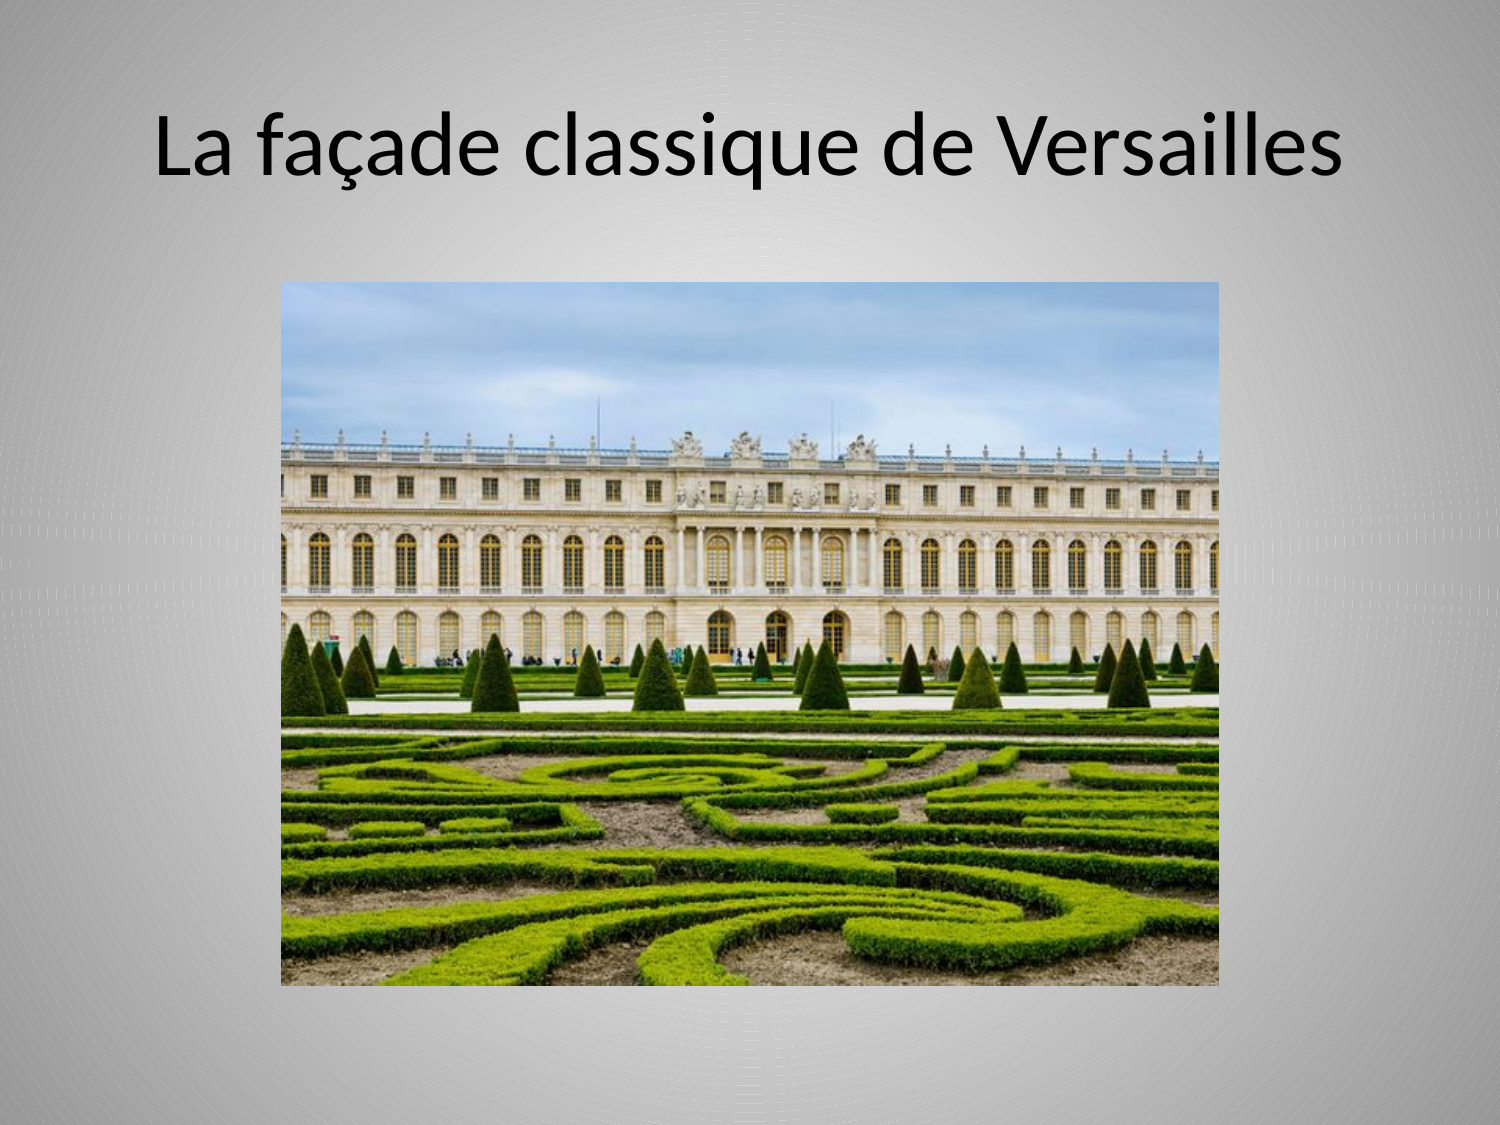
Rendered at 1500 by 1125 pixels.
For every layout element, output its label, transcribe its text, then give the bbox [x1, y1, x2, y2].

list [281, 281, 1219, 986]
title La façade classique de Versailles [75, 45, 1425, 233]
